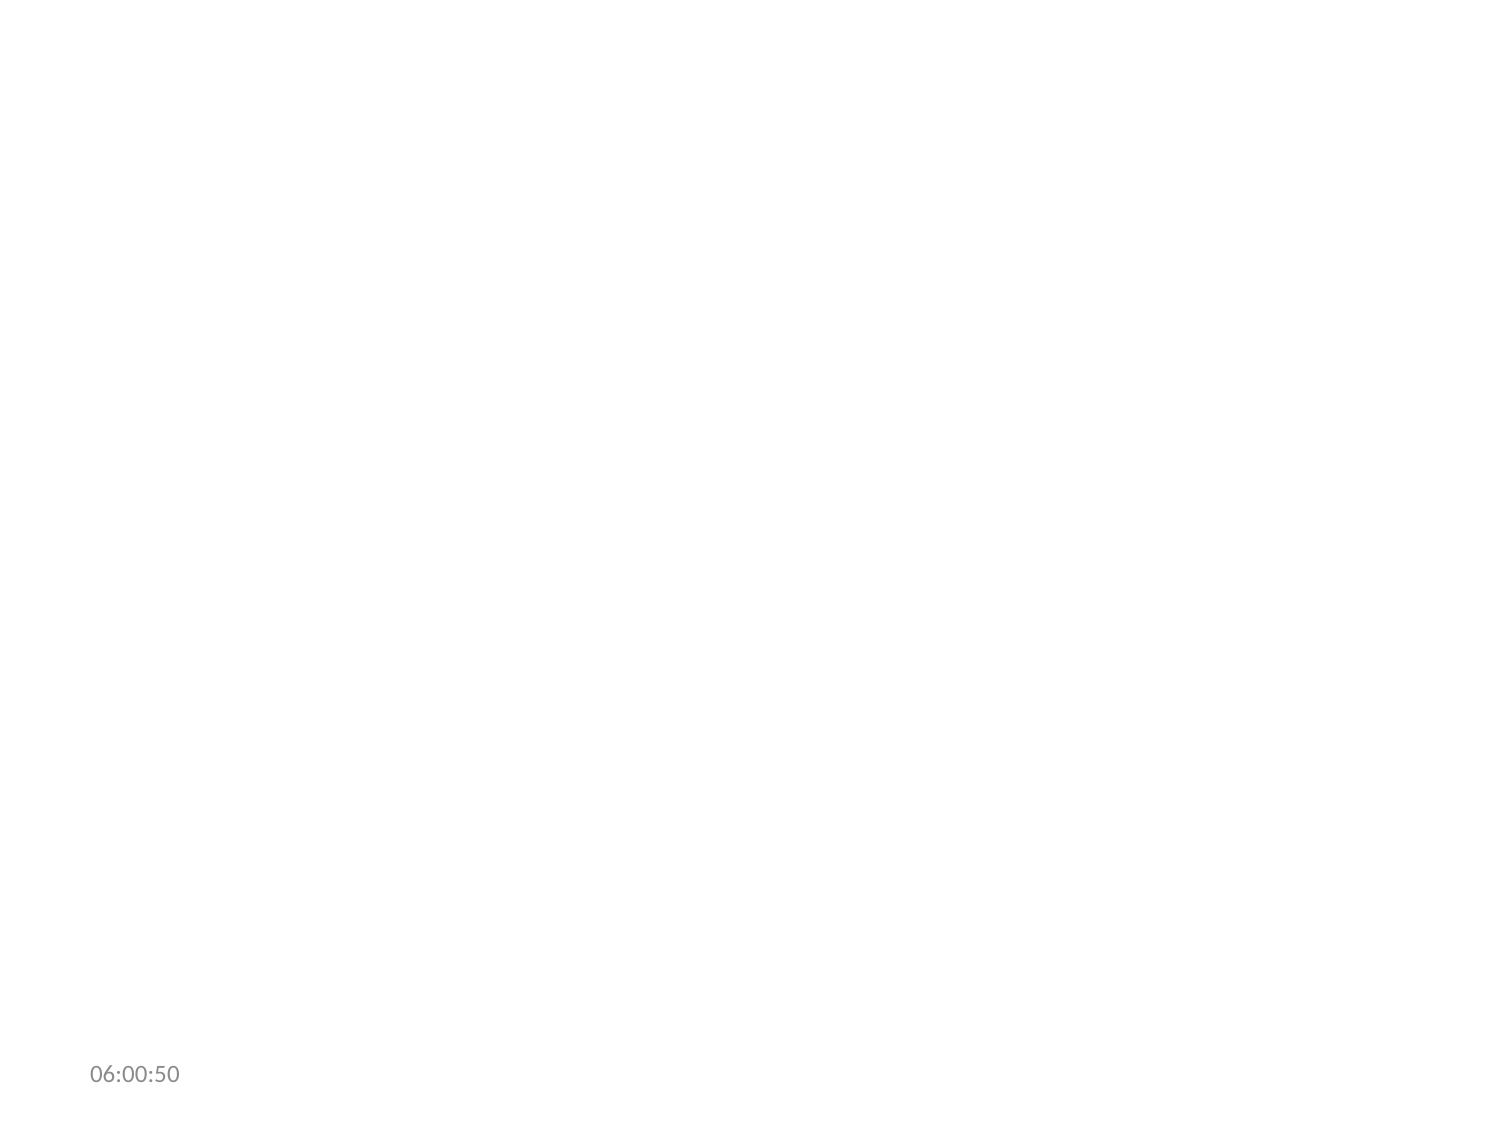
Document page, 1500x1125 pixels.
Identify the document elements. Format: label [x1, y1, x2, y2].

slide_number [75, 1042, 425, 1103]
